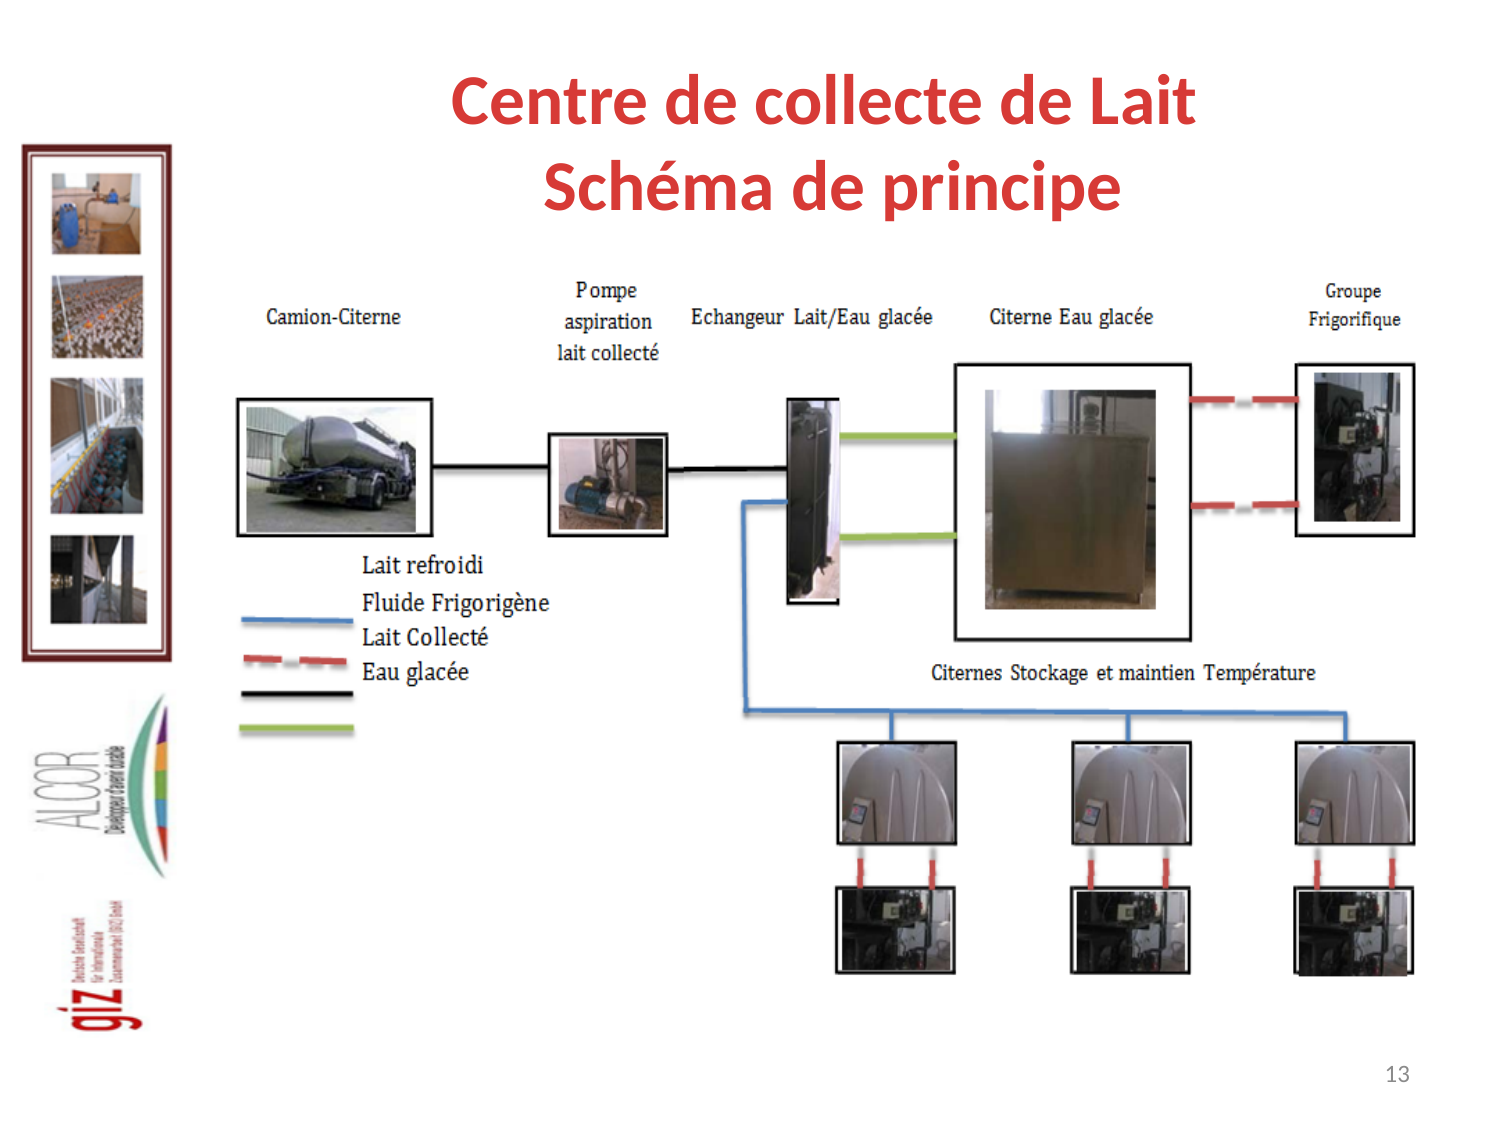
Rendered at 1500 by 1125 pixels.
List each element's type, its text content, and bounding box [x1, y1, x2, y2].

slide_number 13 [1074, 1042, 1425, 1103]
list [229, 270, 1424, 997]
title Centre de collecte de Lait Schéma de principe [242, 45, 1425, 233]
picture [17, 136, 186, 1047]
